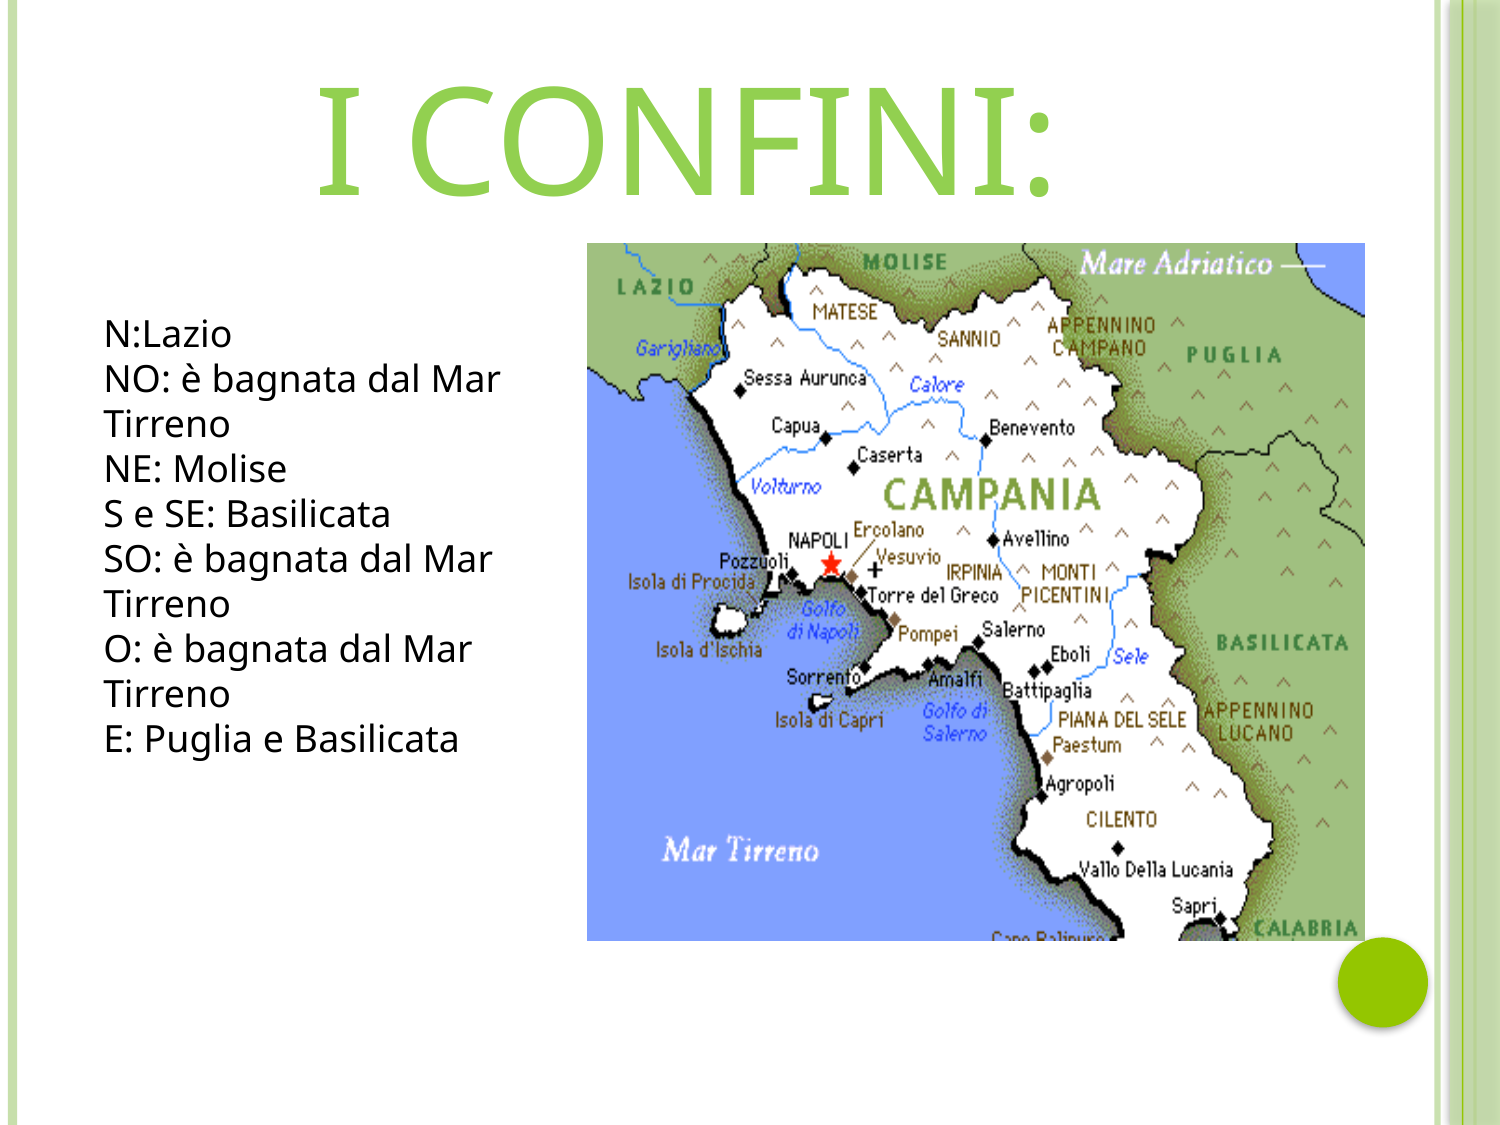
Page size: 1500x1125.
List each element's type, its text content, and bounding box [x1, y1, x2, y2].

picture [586, 243, 1365, 941]
title I CONFINI: [75, 45, 1300, 233]
text_box N:Lazio NO: è bagnata dal Mar Tirreno NE: Molise S e SE: Basilicata SO: è bagnata dal Mar Tirreno O: è bagnata dal Mar Tirreno E: Puglia e Basilicata [88, 302, 561, 768]
